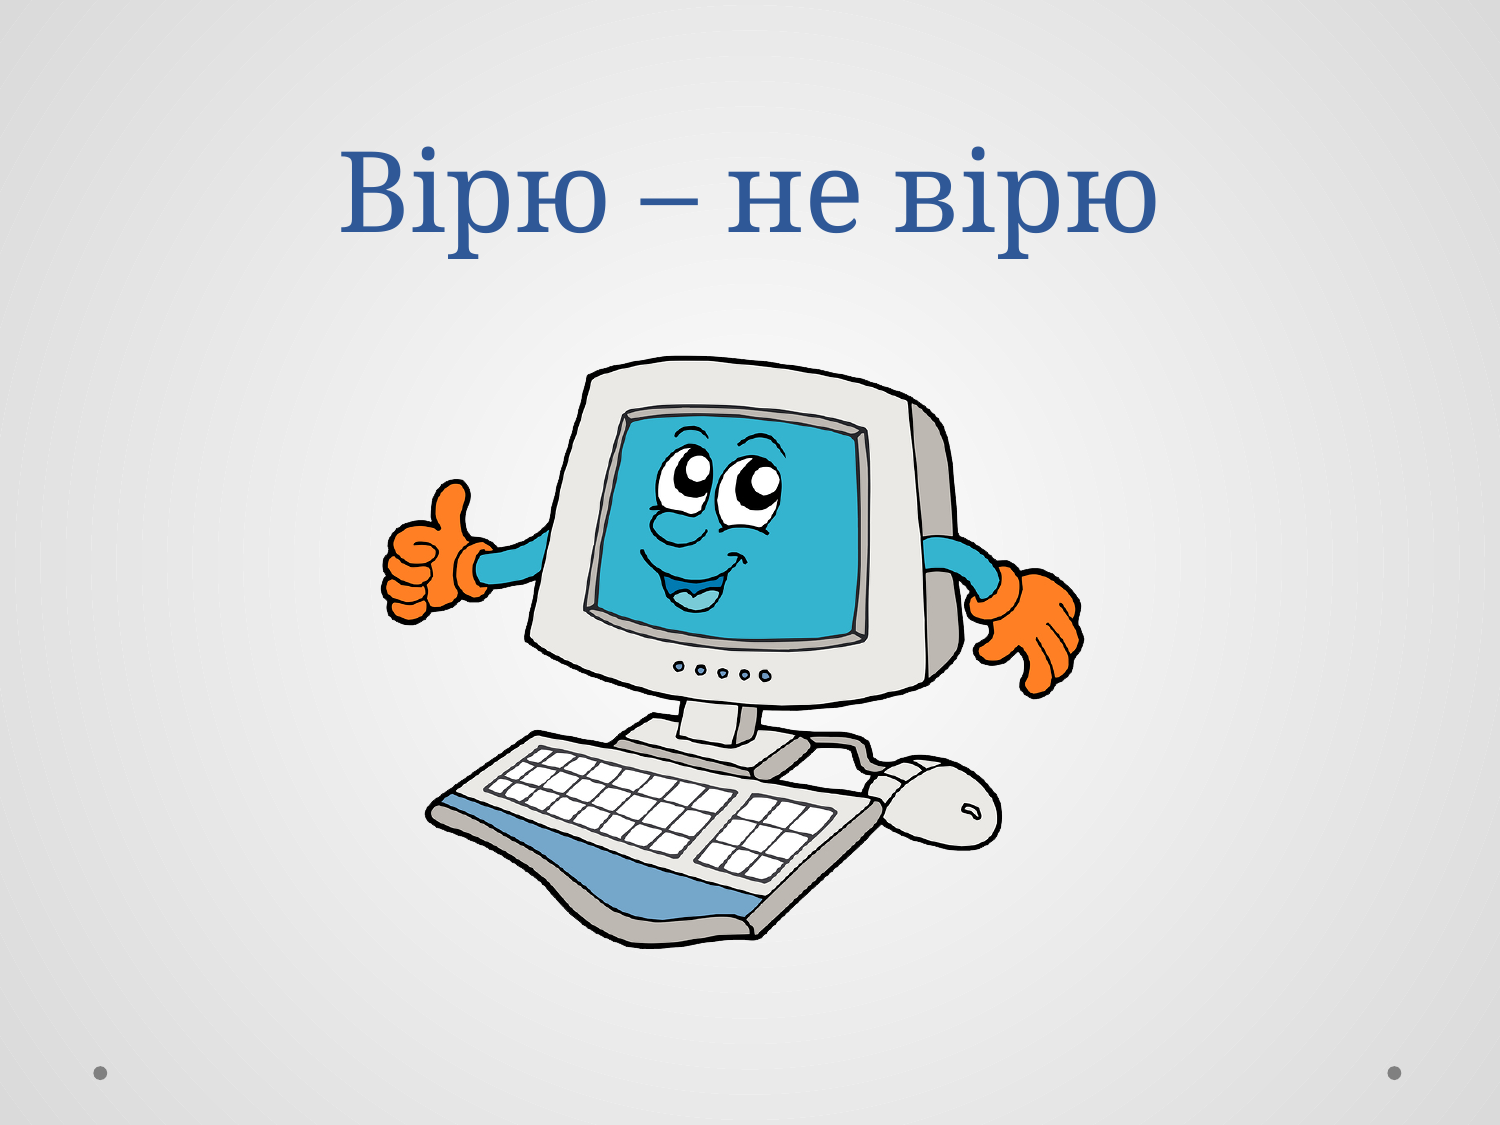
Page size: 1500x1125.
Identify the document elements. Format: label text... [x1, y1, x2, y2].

picture [365, 337, 1099, 965]
title Вірю – не вірю [75, 0, 1425, 263]
